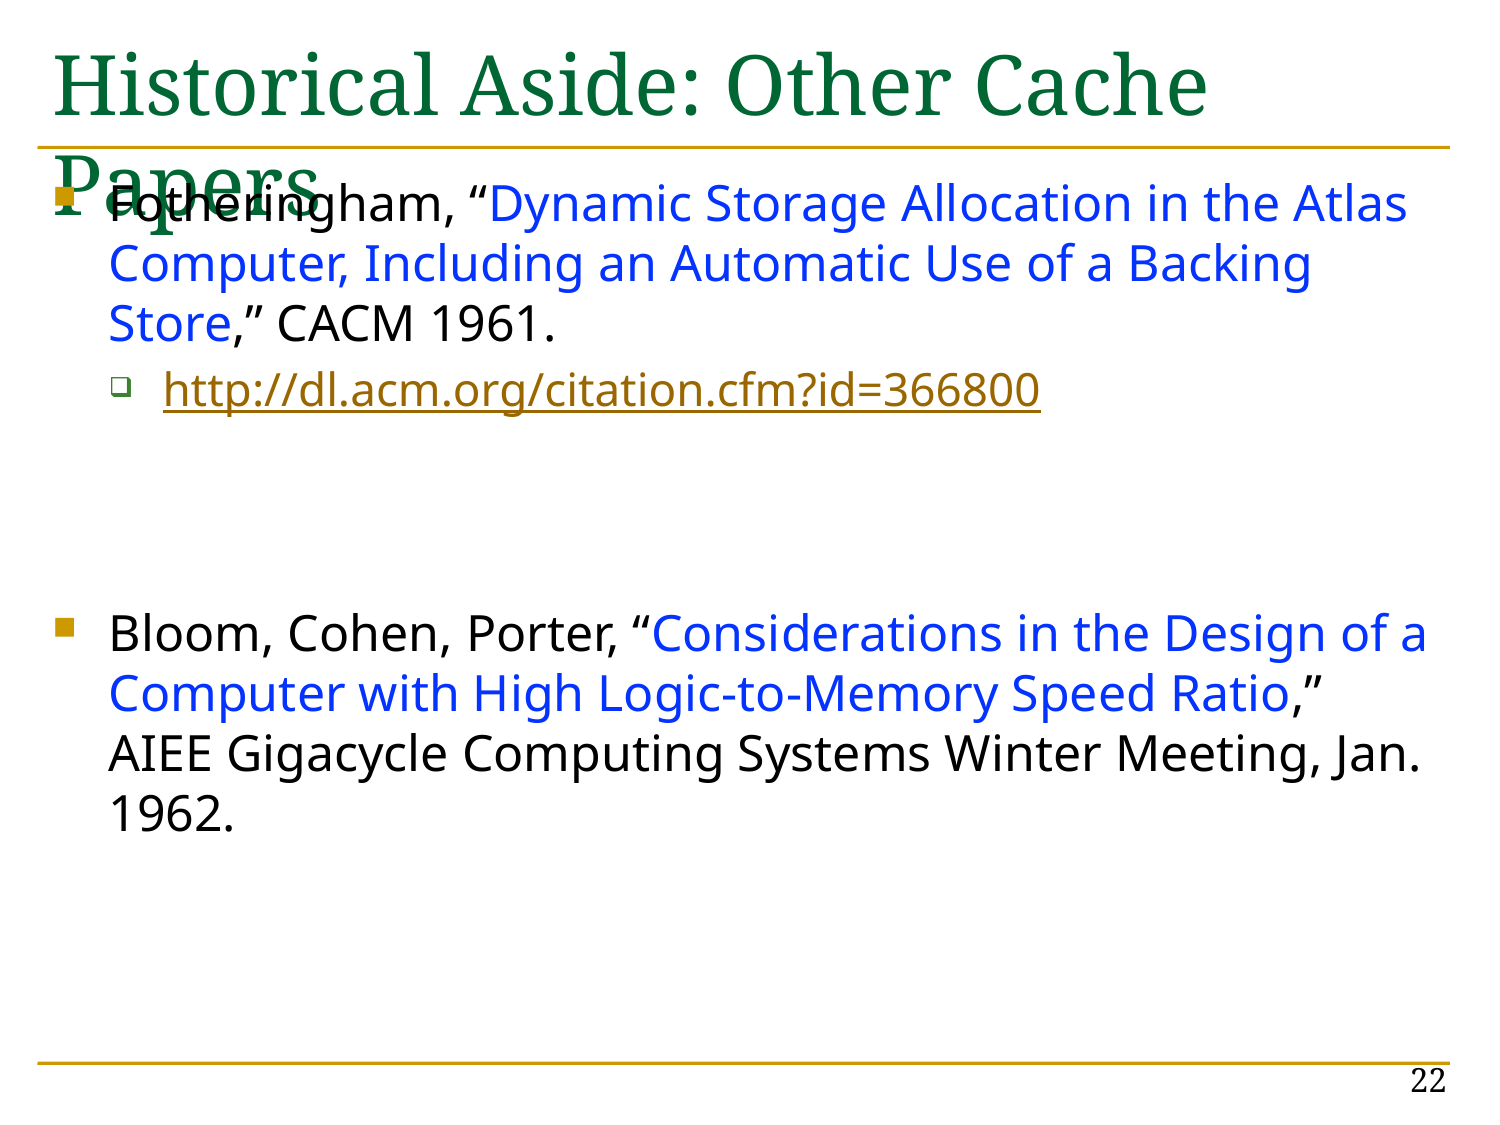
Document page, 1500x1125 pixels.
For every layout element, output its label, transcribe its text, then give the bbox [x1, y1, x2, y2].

slide_number 22 [1111, 1036, 1462, 1112]
list Fotheringham, “Dynamic Storage Allocation in the Atlas Computer, Including an Automatic Use of a Backing Store,” CACM 1961. http://dl.acm.org/citation.cfm?id=366800 Bloom, Cohen, Porter, “Considerations in the Design of a Computer with High Logic-to-Memory Speed Ratio,” AIEE Gigacycle Computing Systems Winter Meeting, Jan. 1962. [37, 163, 1450, 1016]
title Historical Aside: Other Cache Papers [37, 24, 1450, 163]
